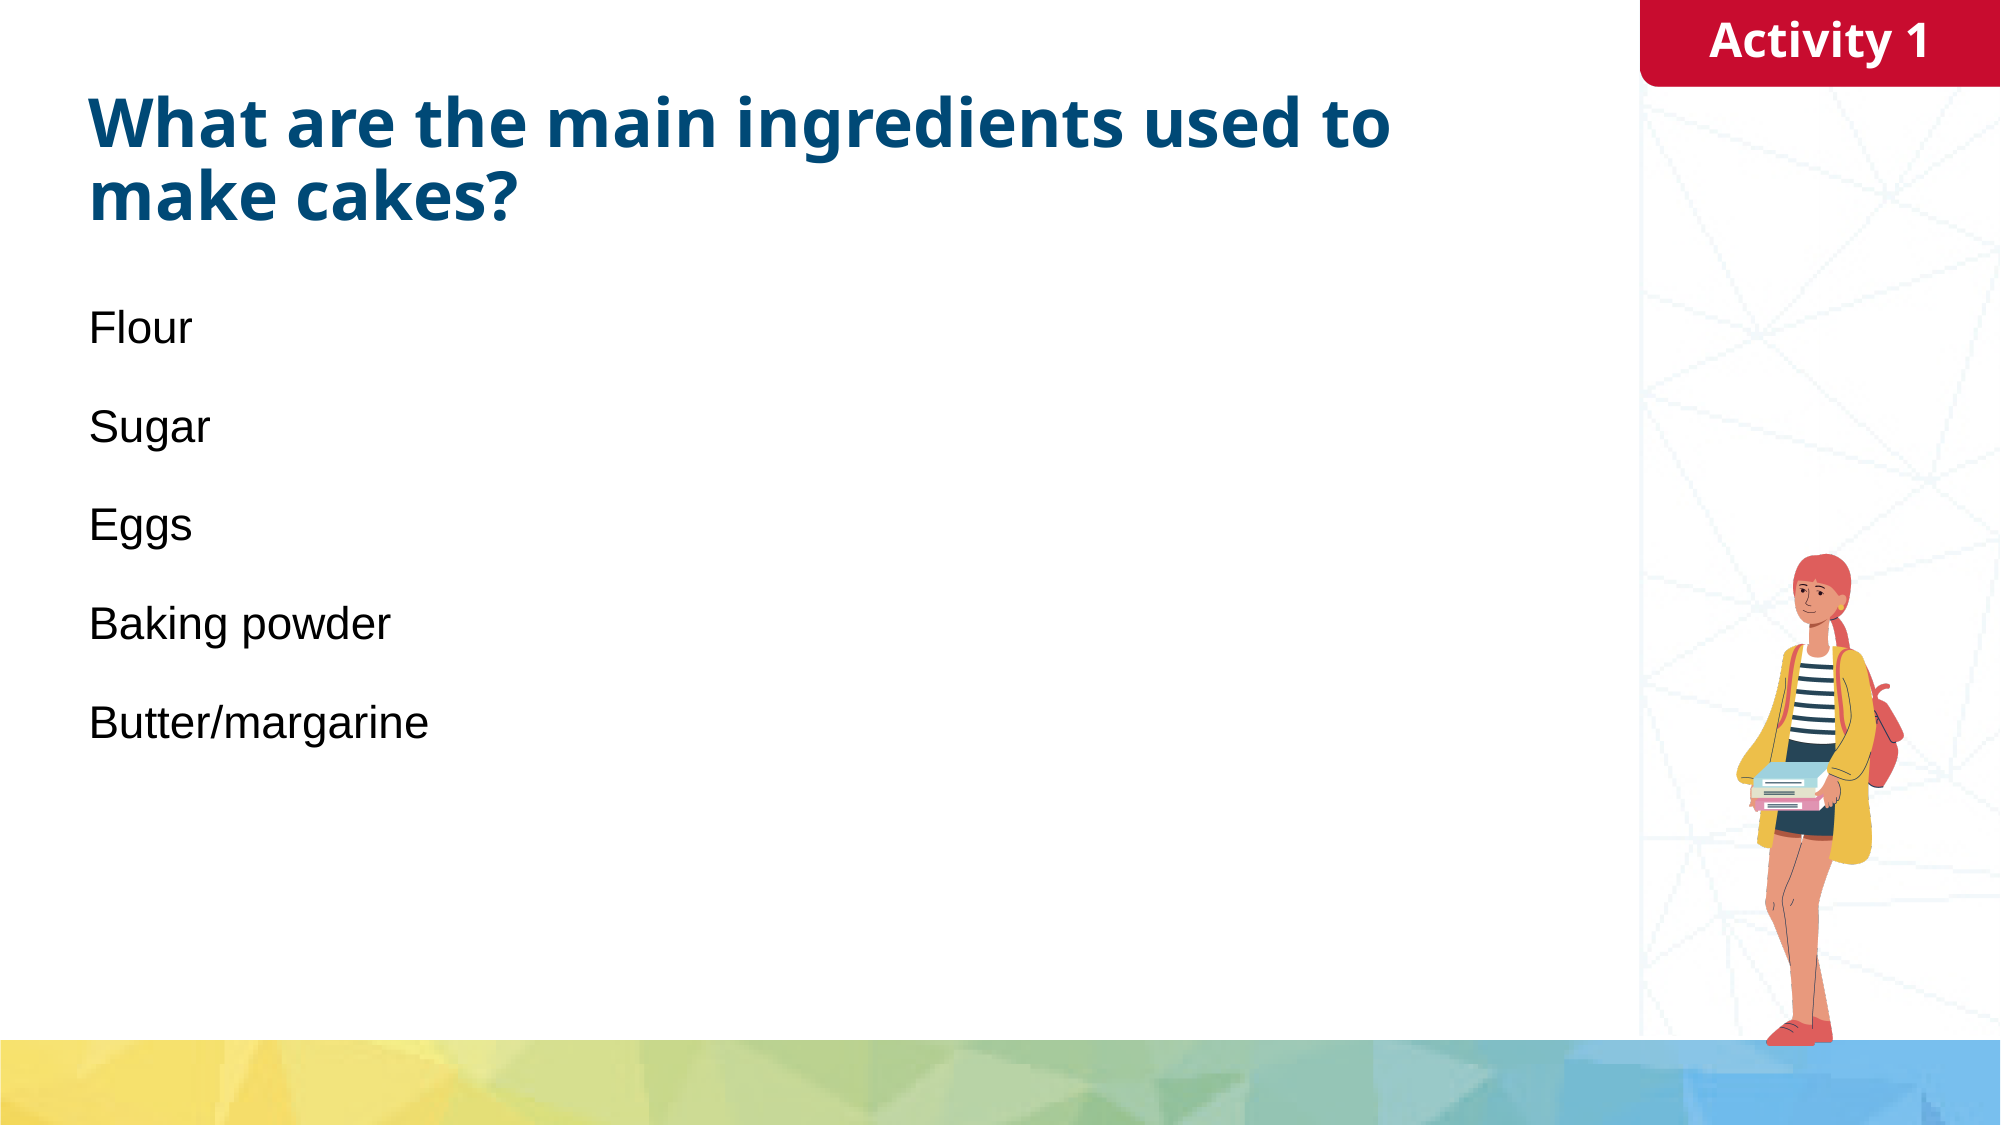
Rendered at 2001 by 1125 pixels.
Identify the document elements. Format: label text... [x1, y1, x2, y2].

picture [0, 0, 2001, 1125]
list Flour Sugar Eggs Baking powder Butter/margarine [88, 295, 1565, 979]
title What are the main ingredients used to make cakes? [88, 88, 1565, 236]
